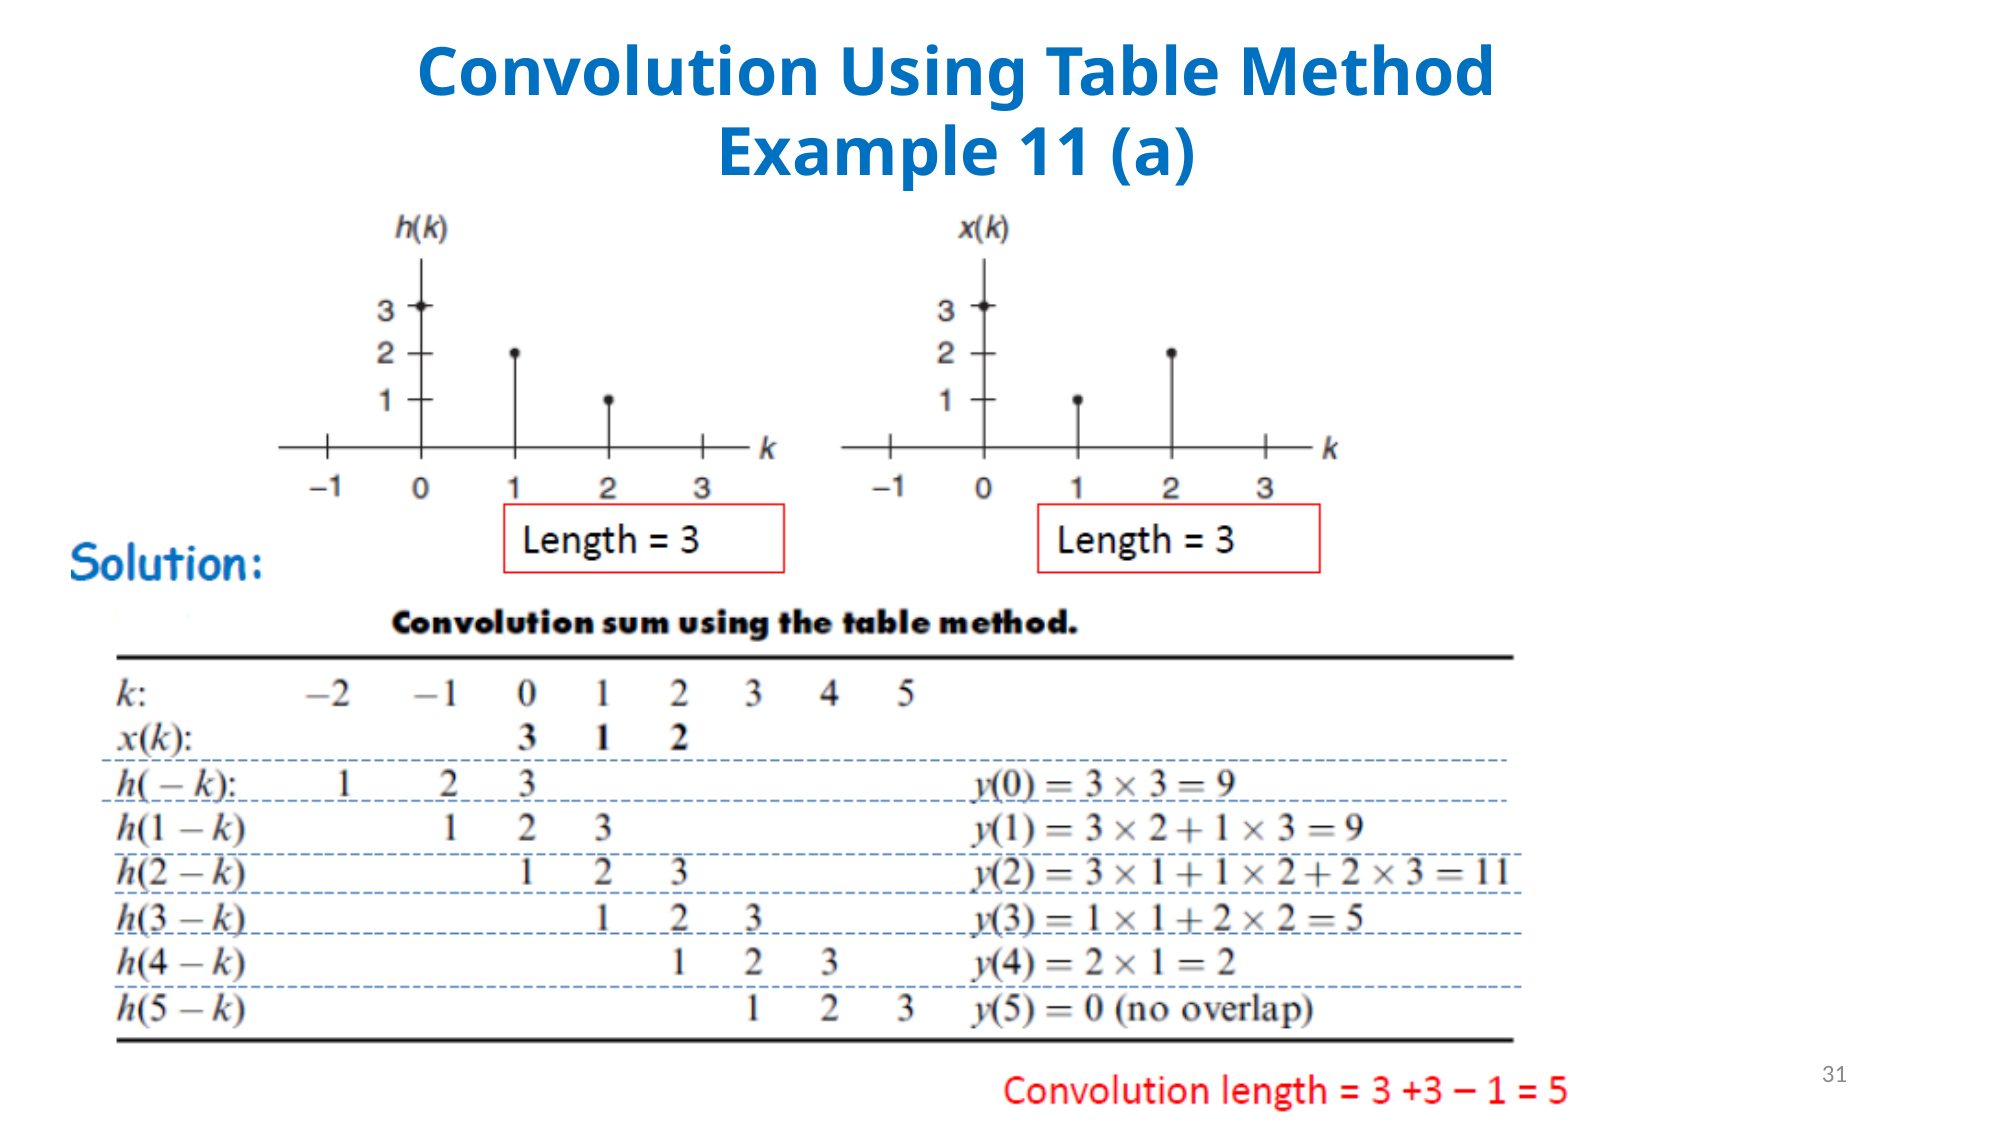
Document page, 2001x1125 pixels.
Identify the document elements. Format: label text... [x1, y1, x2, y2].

slide_number 31 [1590, 1042, 1863, 1103]
text_box Convolution Using Table Method Example 11 (a) [401, 21, 1512, 197]
picture [71, 198, 1590, 1119]
